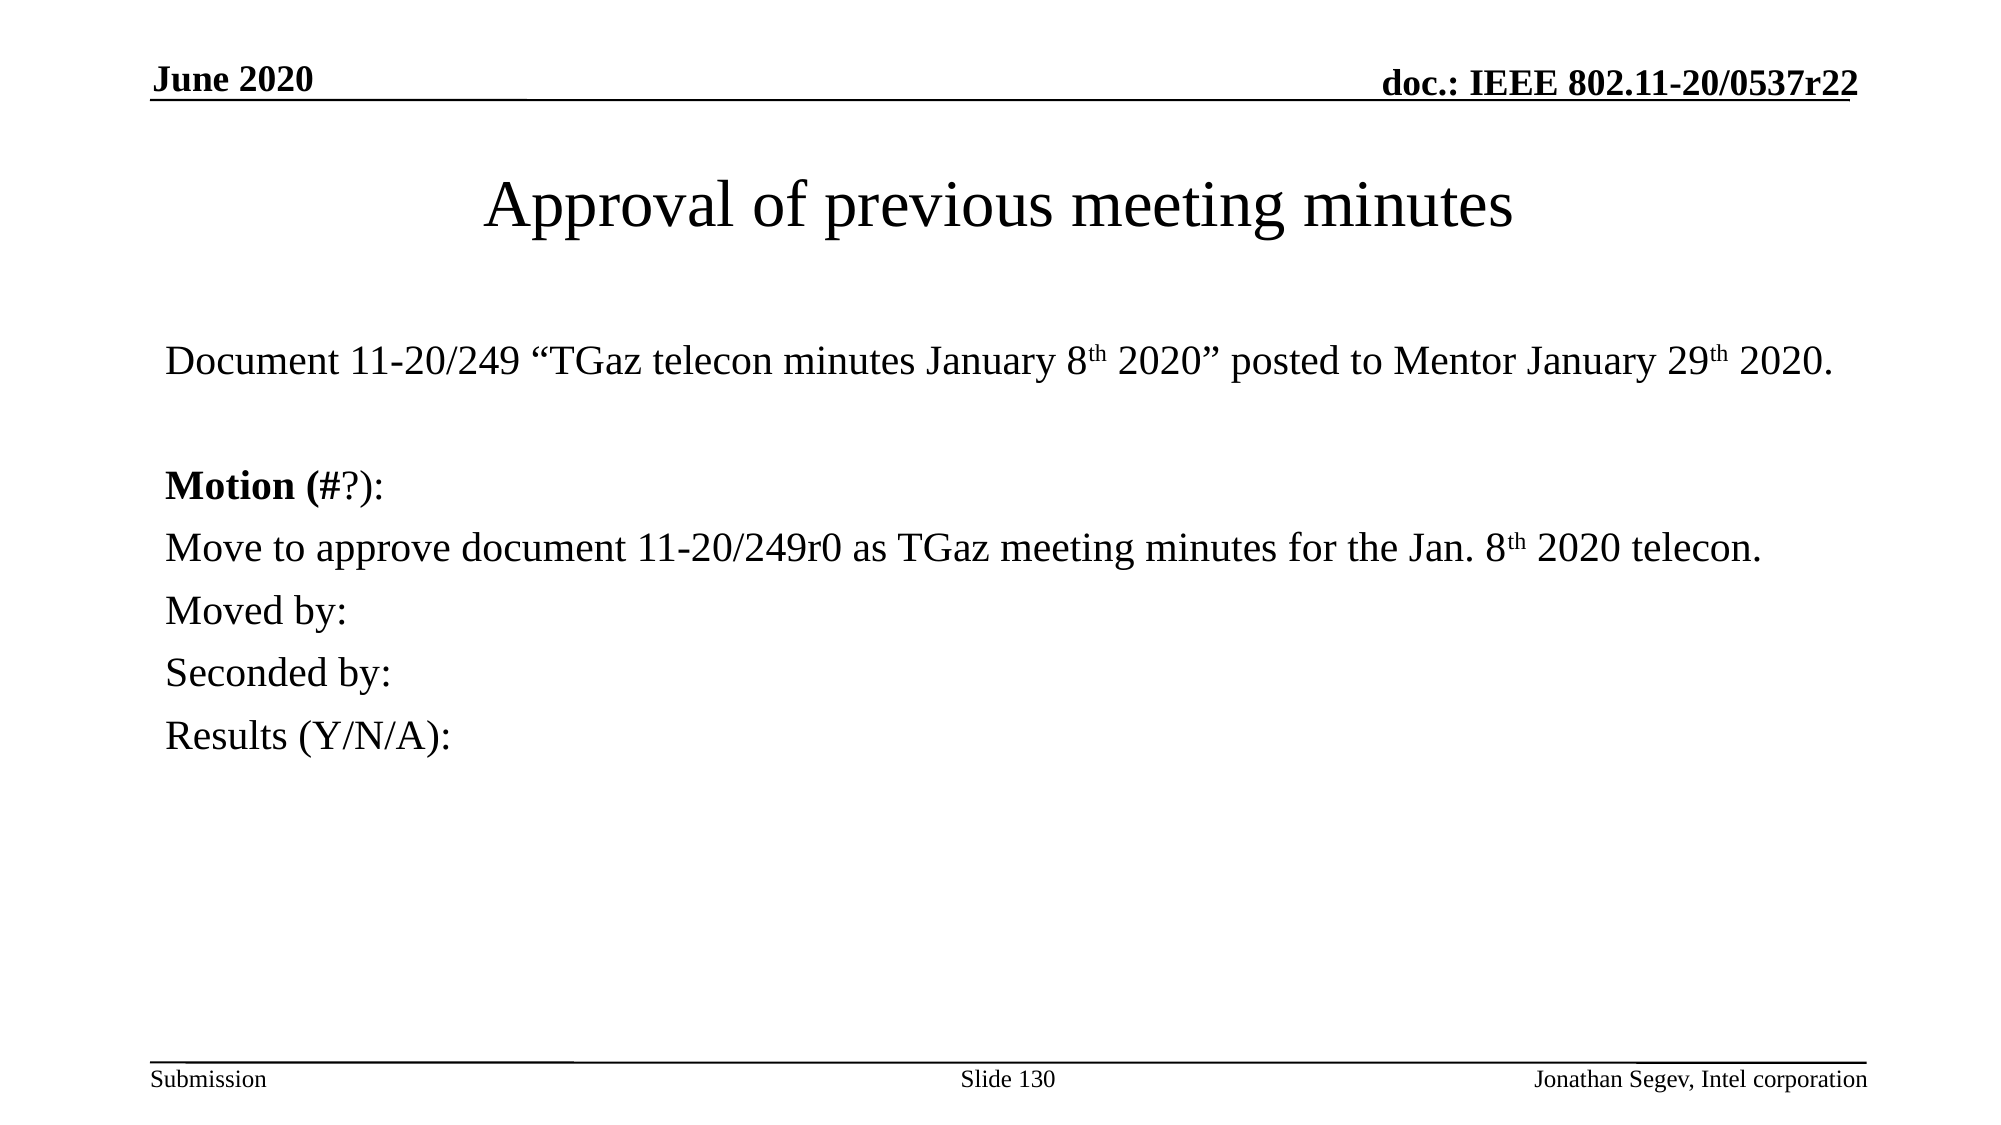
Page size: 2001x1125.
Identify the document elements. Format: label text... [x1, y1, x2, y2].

list Document 11-20/249 “TGaz telecon minutes January 8th 2020” posted to Mentor January 29th 2020. Motion (#?): Move to approve document 11-20/249r0 as TGaz meeting minutes for the Jan. 8th 2020 telecon. Moved by: Seconded by: Results (Y/N/A): [149, 324, 1850, 1000]
slide_number Slide 130 [950, 1061, 1067, 1123]
title Approval of previous meeting minutes [149, 112, 1850, 288]
footer Jonathan Segev, Intel corporation [1171, 1061, 1869, 1093]
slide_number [152, 54, 563, 100]
